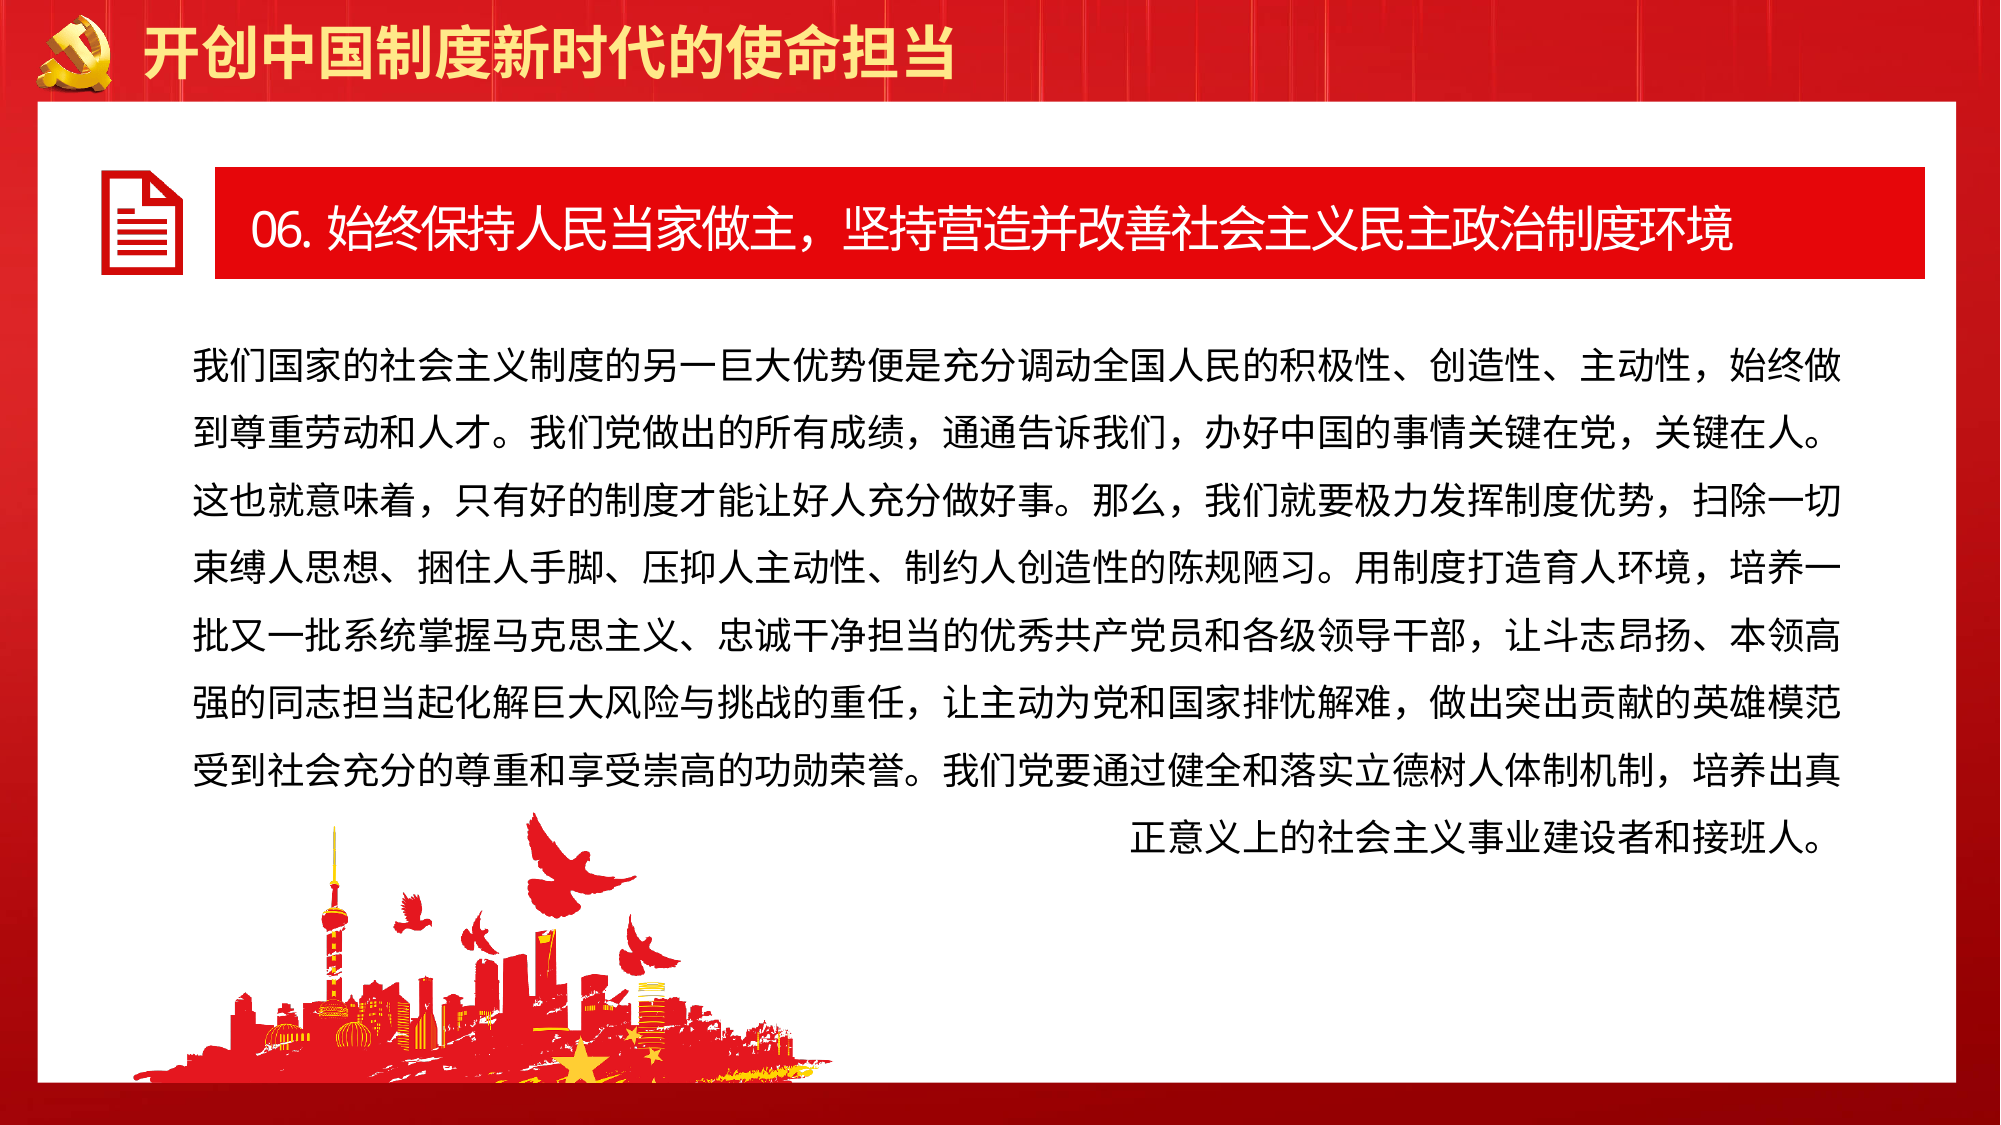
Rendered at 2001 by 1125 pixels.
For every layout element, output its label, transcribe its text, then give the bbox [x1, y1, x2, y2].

text_box 开创中国制度新时代的使命担当 [128, 8, 1007, 94]
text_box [79, 160, 1924, 285]
text_box 我们国家的社会主义制度的另一巨大优势便是充分调动全国人民的积极性、创造性、主动性，始终做到尊重劳动和人才。我们党做出的所有成绩，通通告诉我们，办好中国的事情关键在党，关键在人。这也就意味着，只有好的制度才能让好人充分做好事。那么，我们就要极力发挥制度优势，扫除一切束缚人思想、捆住人手脚、压抑人主动性、制约人创造性的陈规陋习。用制度打造育人环境，培养一批又一批系统掌握马克思主义、忠诚干净担当的优秀共产党员和各级领导干部，让斗志昂扬、本领高强的同志担当起化解巨大风险与挑战的重任，让主动为党和国家排忧解难，做出突出贡献的英雄模范受到社会充分的尊重和享受崇高的功勋荣誉。我们党要通过健全和落实立德树人体制机制，培养出真正意义上的社会主义事业建设者和接班人。 [150, 309, 1863, 870]
picture [0, 0, 2000, 1125]
